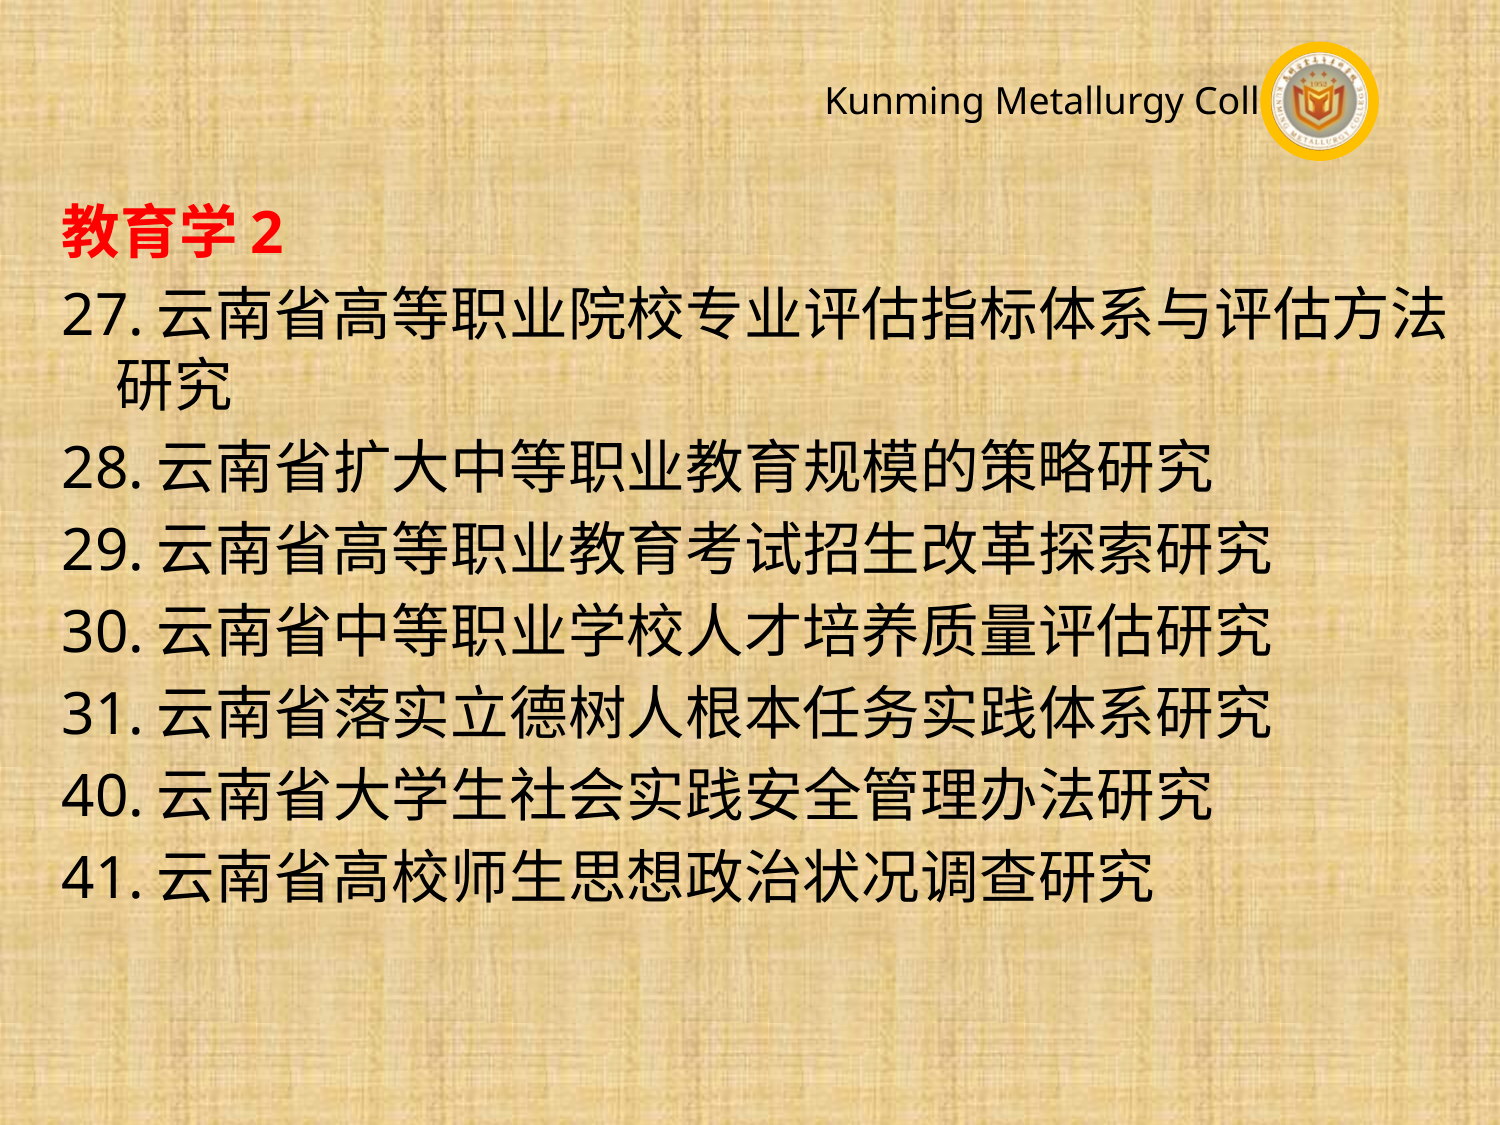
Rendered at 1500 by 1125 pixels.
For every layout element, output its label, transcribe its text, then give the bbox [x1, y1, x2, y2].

picture [0, 0, 1500, 1125]
title Kunming Metallurgy College [75, 23, 1442, 176]
list 教育学2 27.云南省高等职业院校专业评估指标体系与评估方法研究 28.云南省扩大中等职业教育规模的策略研究 29.云南省高等职业教育考试招生改革探索研究 30.云南省中等职业学校人才培养质量评估研究 31.云南省落实立德树人根本任务实践体系研究 40.云南省大学生社会实践安全管理办法研究 41.云南省高校师生思想政治状况调查研究 [46, 187, 1500, 923]
